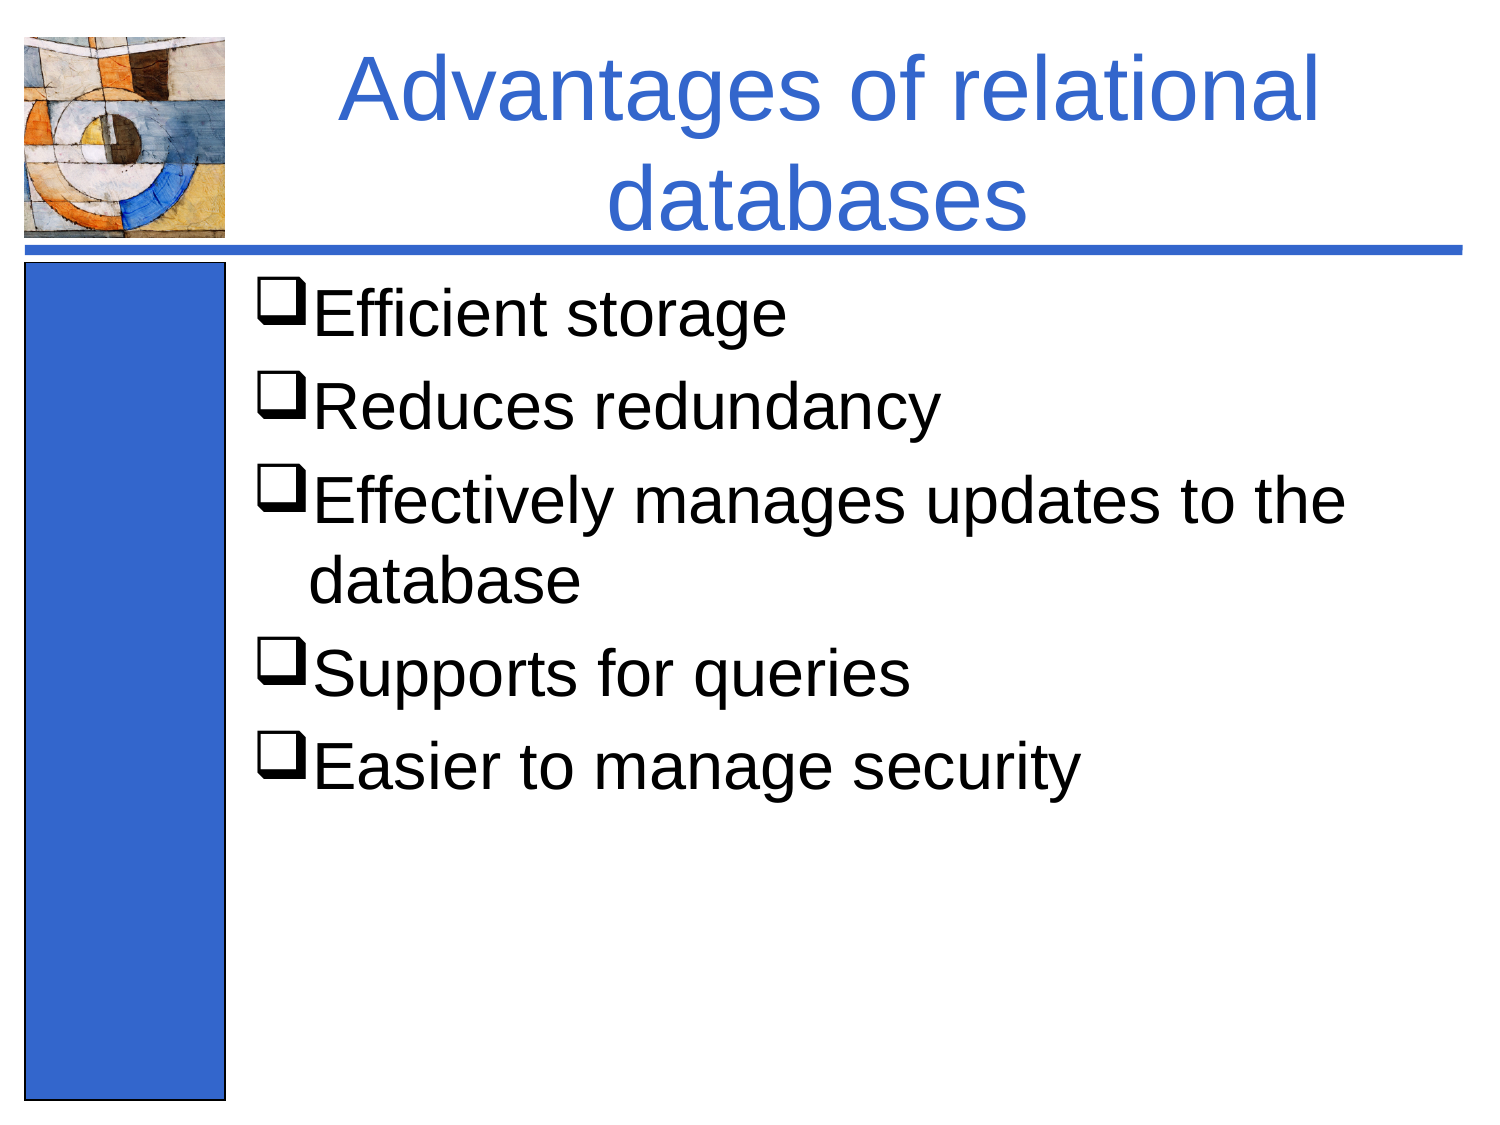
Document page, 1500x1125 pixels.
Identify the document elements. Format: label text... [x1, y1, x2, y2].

title Advantages of relational databases [237, 44, 1426, 233]
list Efficient storage Reduces redundancy Effectively manages updates to the database Supports for queries Easier to manage security [237, 262, 1426, 1026]
picture [24, 37, 225, 238]
